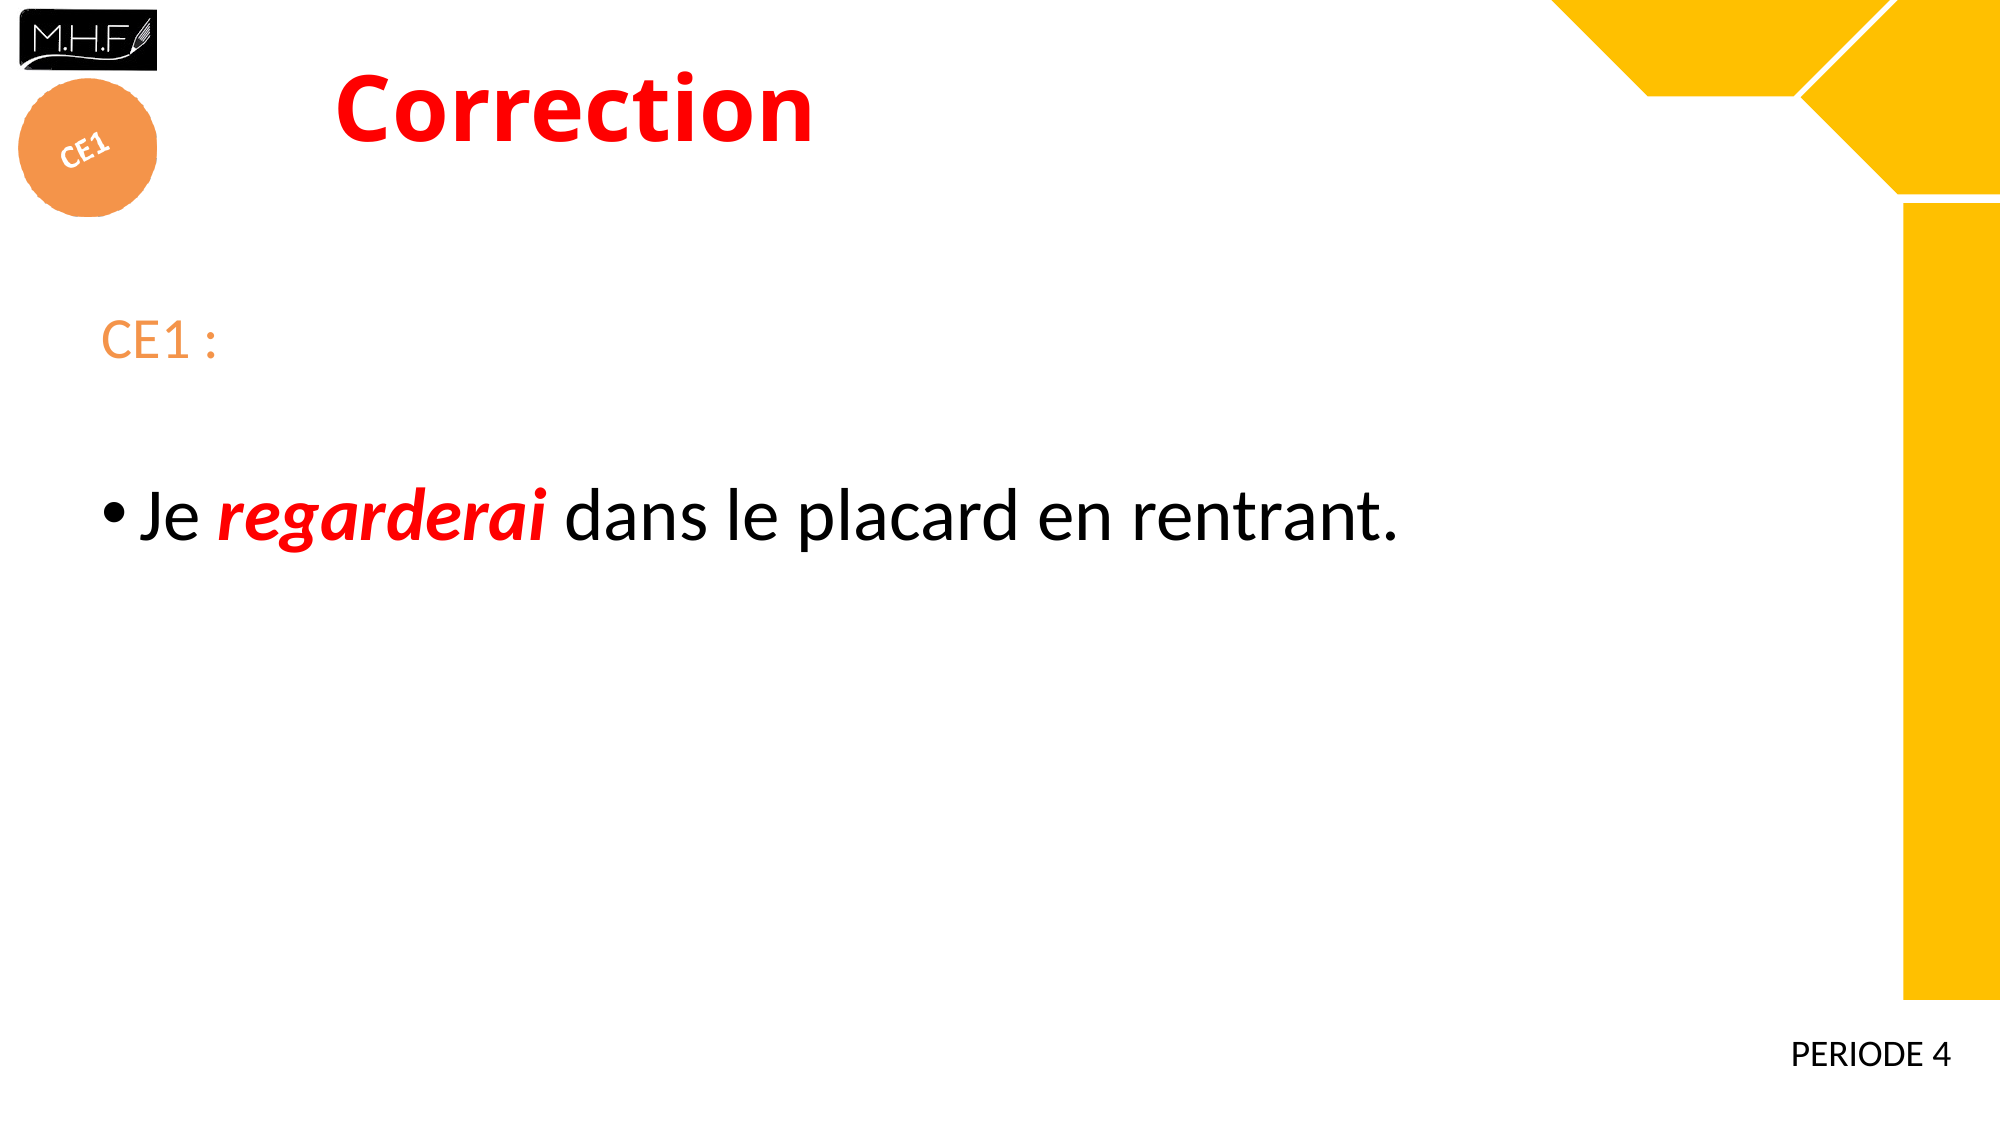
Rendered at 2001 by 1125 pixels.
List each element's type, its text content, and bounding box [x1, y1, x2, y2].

text_box [1799, 0, 2000, 196]
list CE1 : Je regarderai dans le placard en rentrant. [86, 300, 1853, 1015]
text_box [1902, 202, 2000, 1001]
picture [18, 78, 157, 218]
title Correction [318, 3, 1865, 221]
picture [16, 7, 157, 74]
text_box [1549, 0, 1892, 98]
text_box PERIODE 4 [1362, 1021, 1967, 1125]
